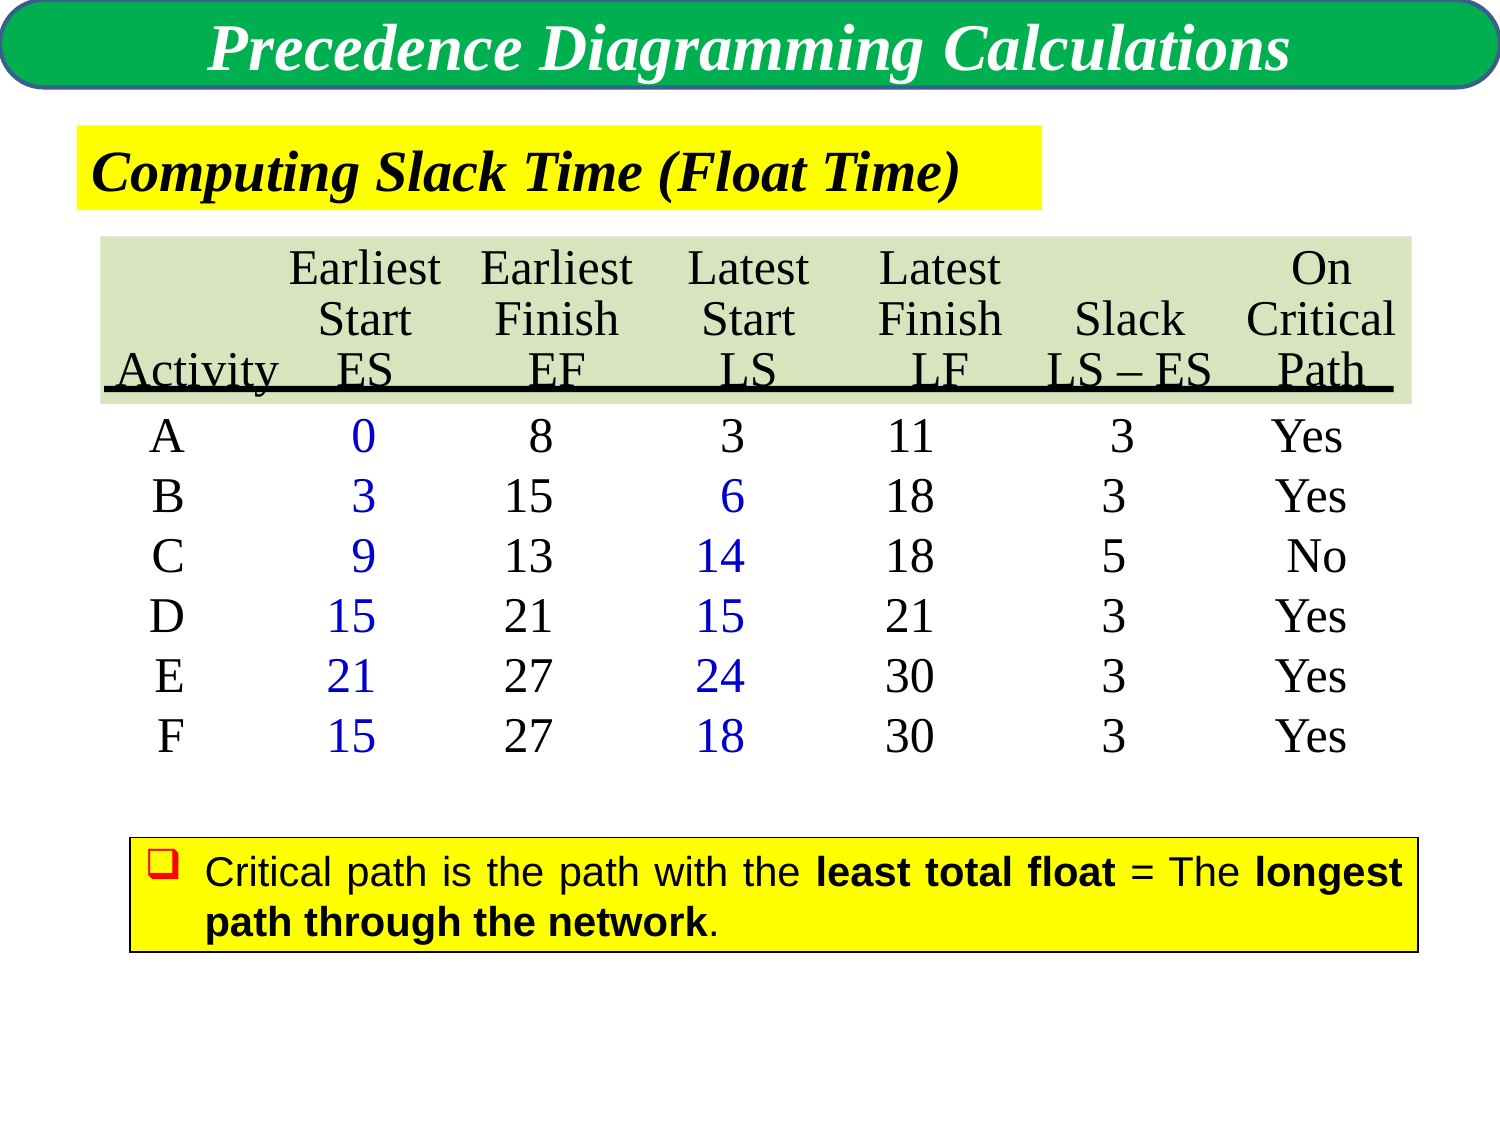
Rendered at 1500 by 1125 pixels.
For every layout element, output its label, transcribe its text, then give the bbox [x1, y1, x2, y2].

text_box Critical path is the path with the least total float = The longest path through the network. [130, 837, 1418, 953]
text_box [93, 236, 1419, 774]
text_box Precedence Diagramming Calculations [0, 0, 1500, 90]
text_box Computing Slack Time (Float Time) [76, 125, 1043, 211]
